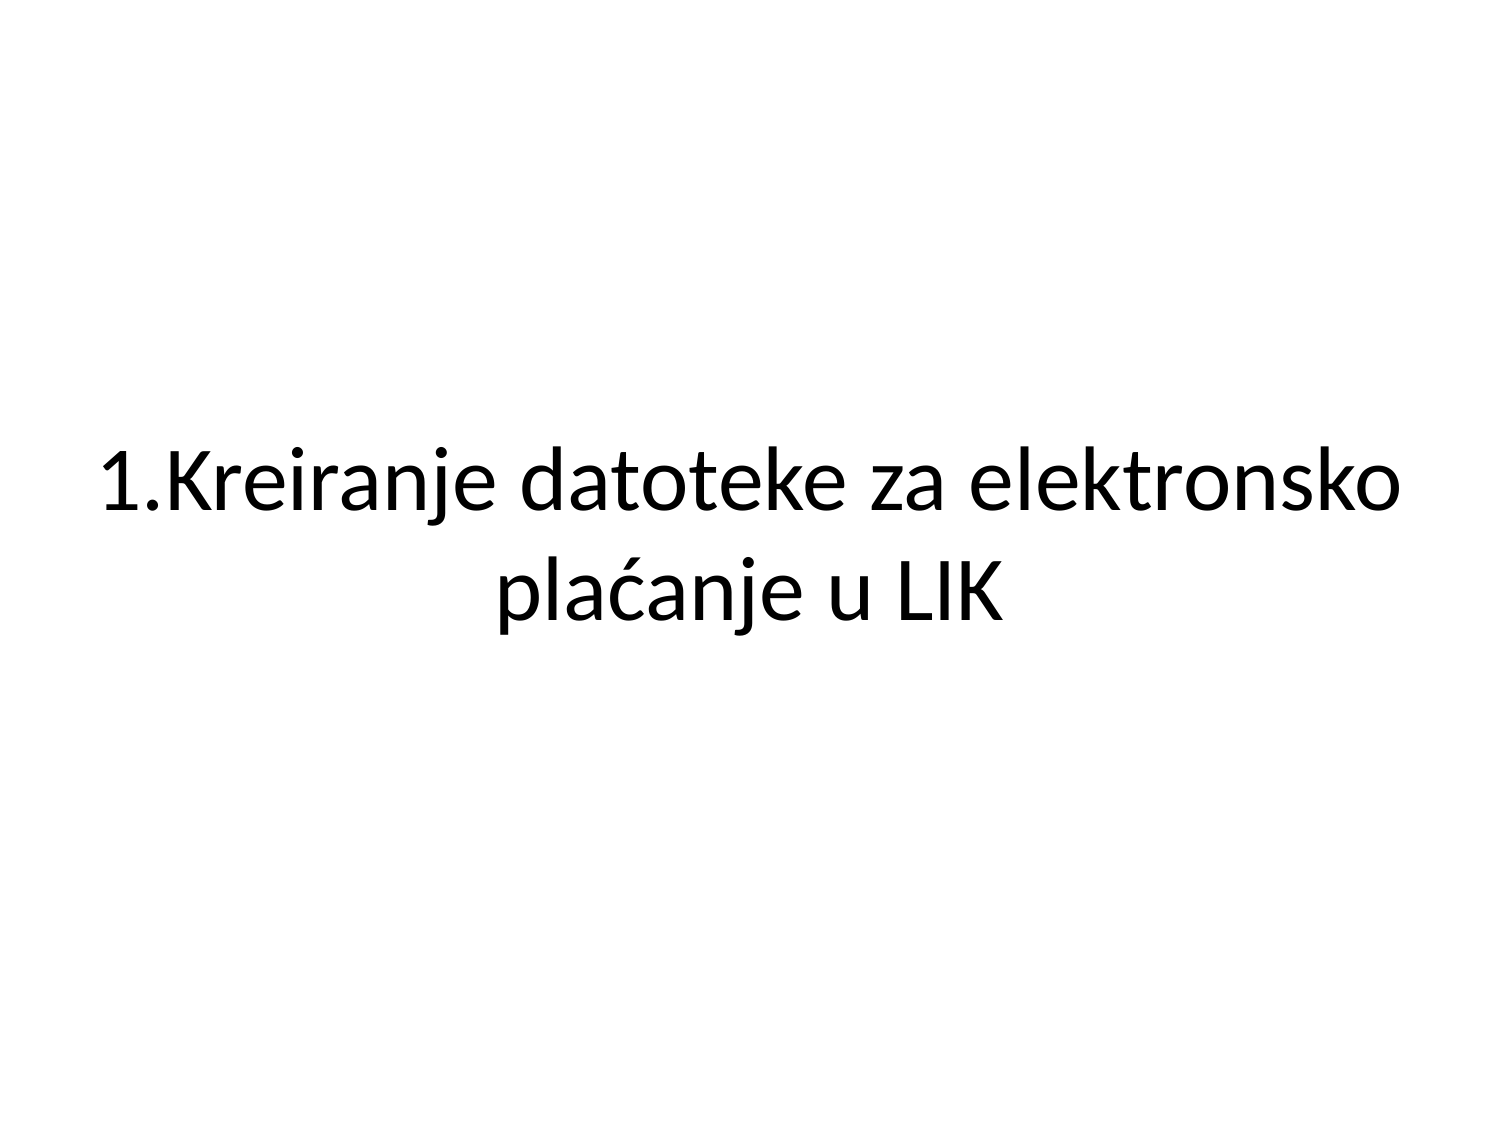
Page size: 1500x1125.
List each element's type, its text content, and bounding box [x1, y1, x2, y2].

title 1.Kreiranje datoteke za elektronsko plaćanje u LIK [75, 45, 1425, 1013]
